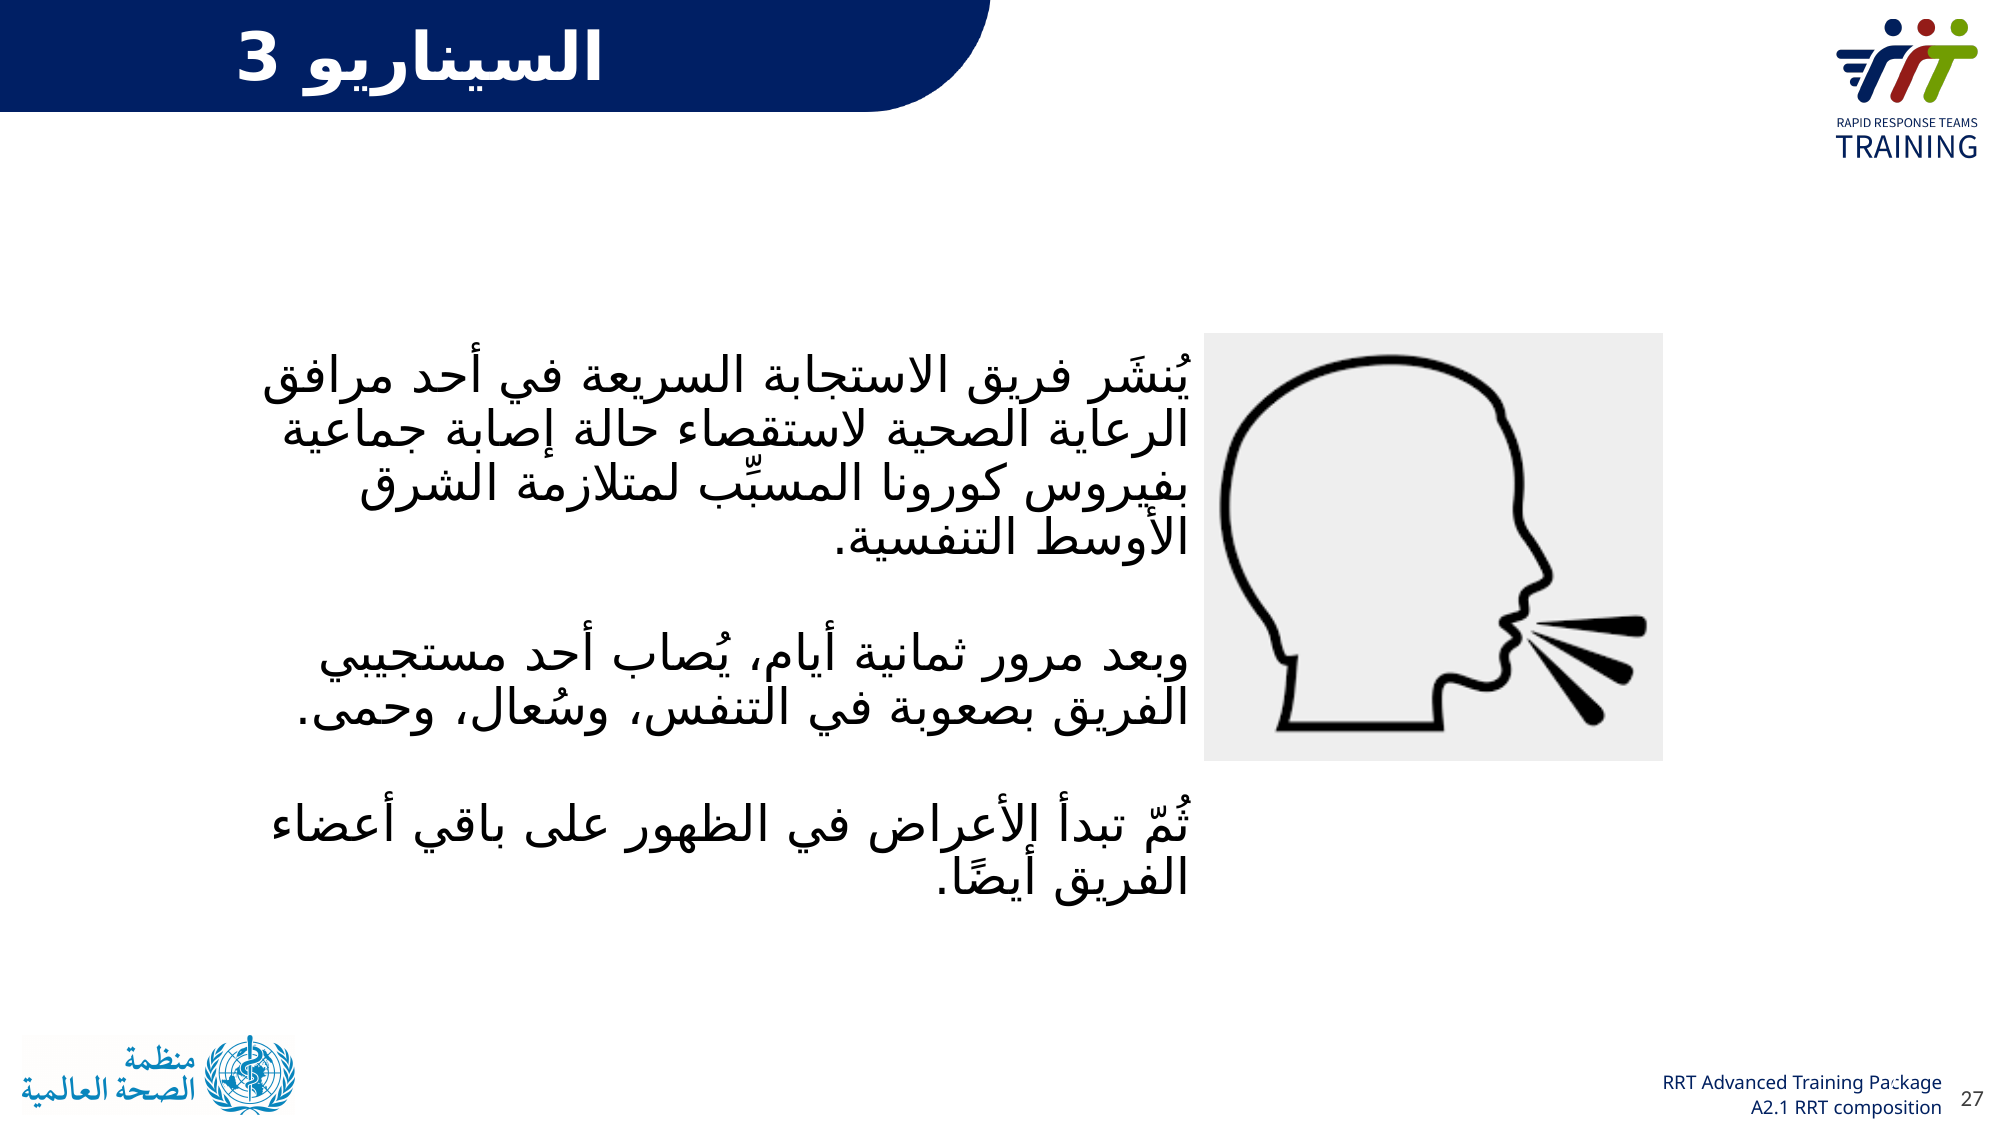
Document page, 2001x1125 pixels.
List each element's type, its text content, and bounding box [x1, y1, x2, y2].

title السيناريو 3 [26, 5, 614, 113]
picture [1203, 333, 1663, 761]
list يُنشَر فريق الاستجابة السريعة في أحد مرافق الرعاية الصحية لاستقصاء حالة إصابة جماعية بفيروس كورونا المسبِّب لمتلازمة الشرق الأوسط التنفسية. وبعد مرور ثمانية أيام، يُصاب أحد مستجيبي الفريق بصعوبة في التنفس، وسُعال، وحمى. ثُمّ تبدأ الأعراض في الظهور على باقي أعضاء الفريق أيضًا. [195, 349, 1191, 776]
picture [22, 1035, 295, 1115]
slide_number 27 [1882, 1037, 1922, 1082]
picture [1835, 19, 1978, 167]
picture [252, 1050, 258, 1059]
picture [0, 0, 991, 112]
